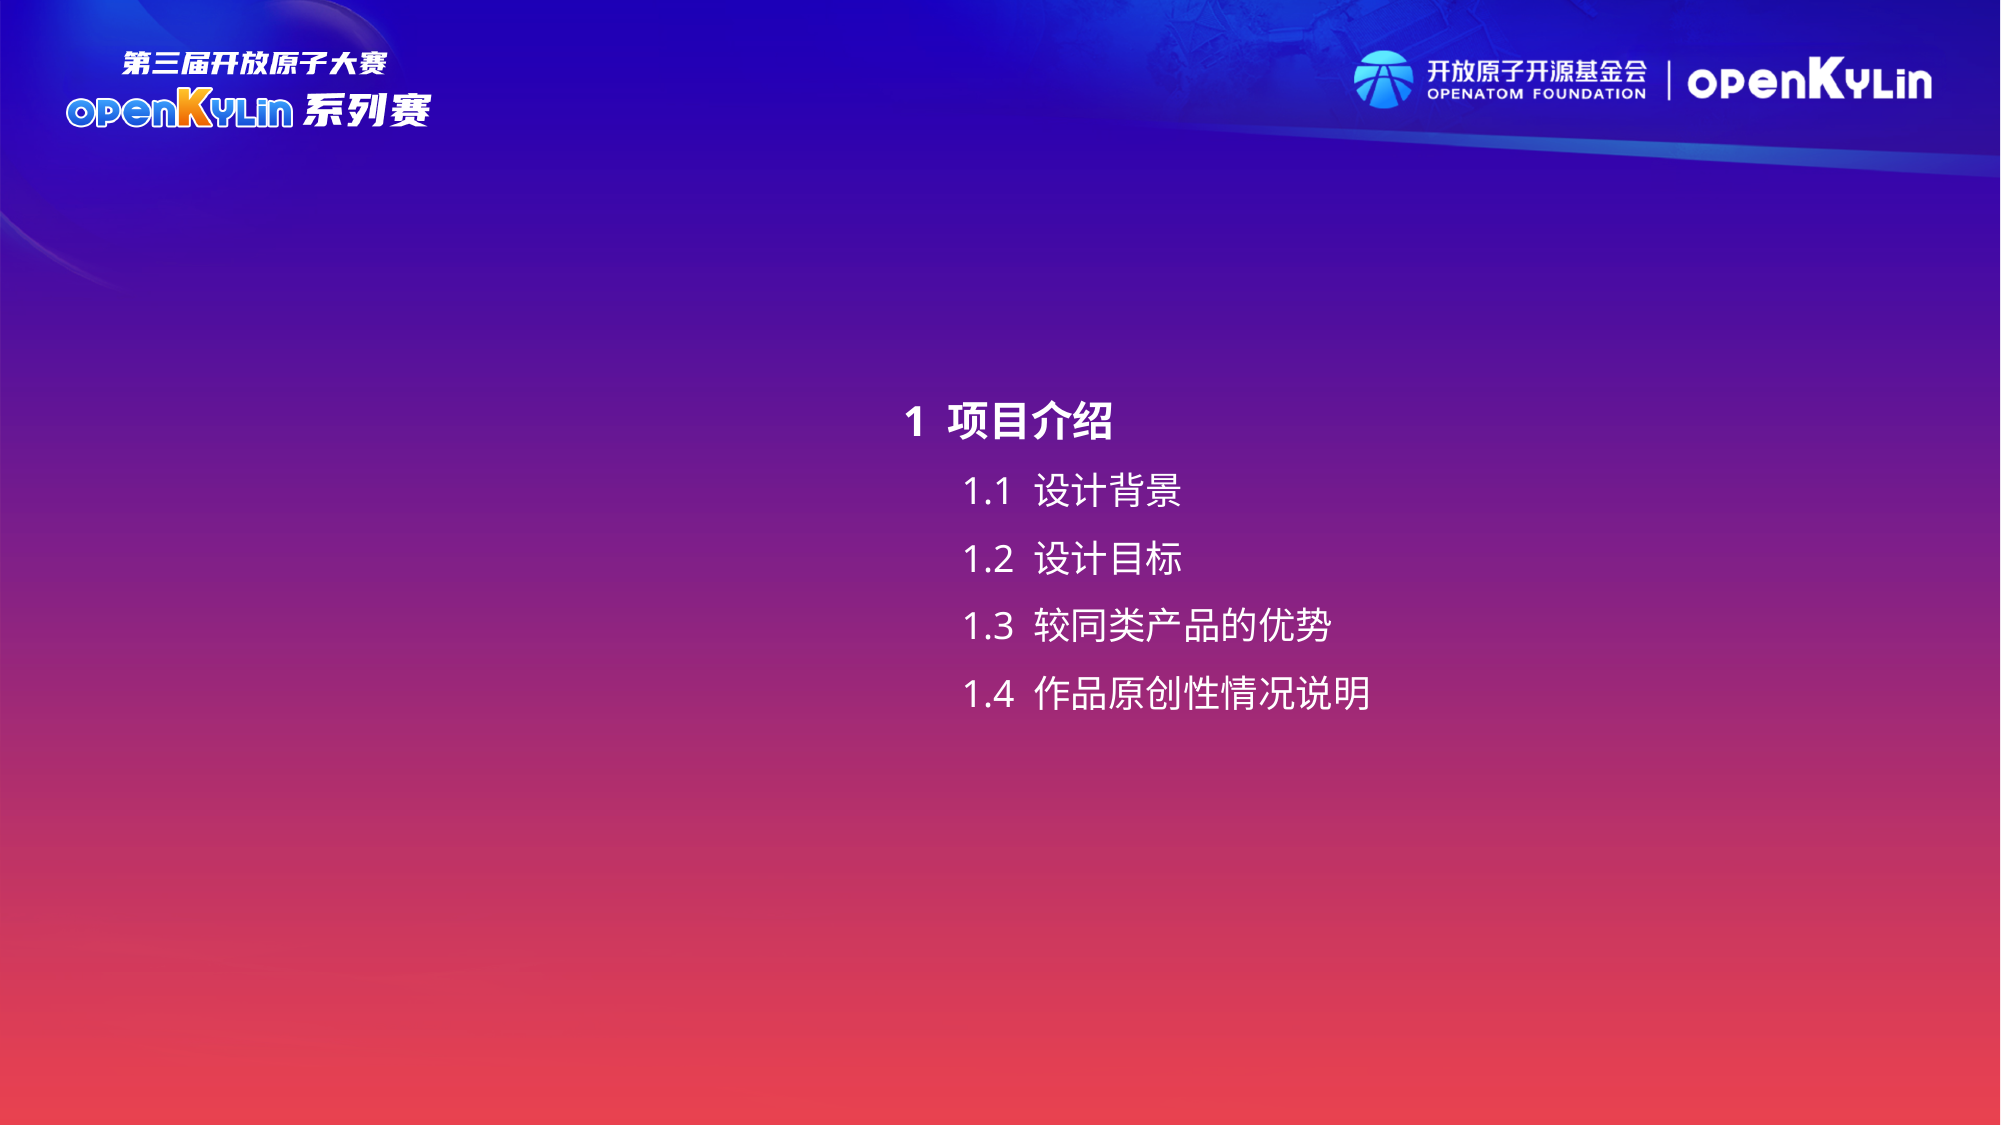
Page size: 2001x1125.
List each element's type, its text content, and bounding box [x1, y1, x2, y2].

text_box 1 项目介绍 1.1 设计背景 1.2 设计目标 1.3 较同类产品的优势 1.4 作品原创性情况说明 [888, 362, 1386, 722]
picture [0, 0, 2001, 1125]
